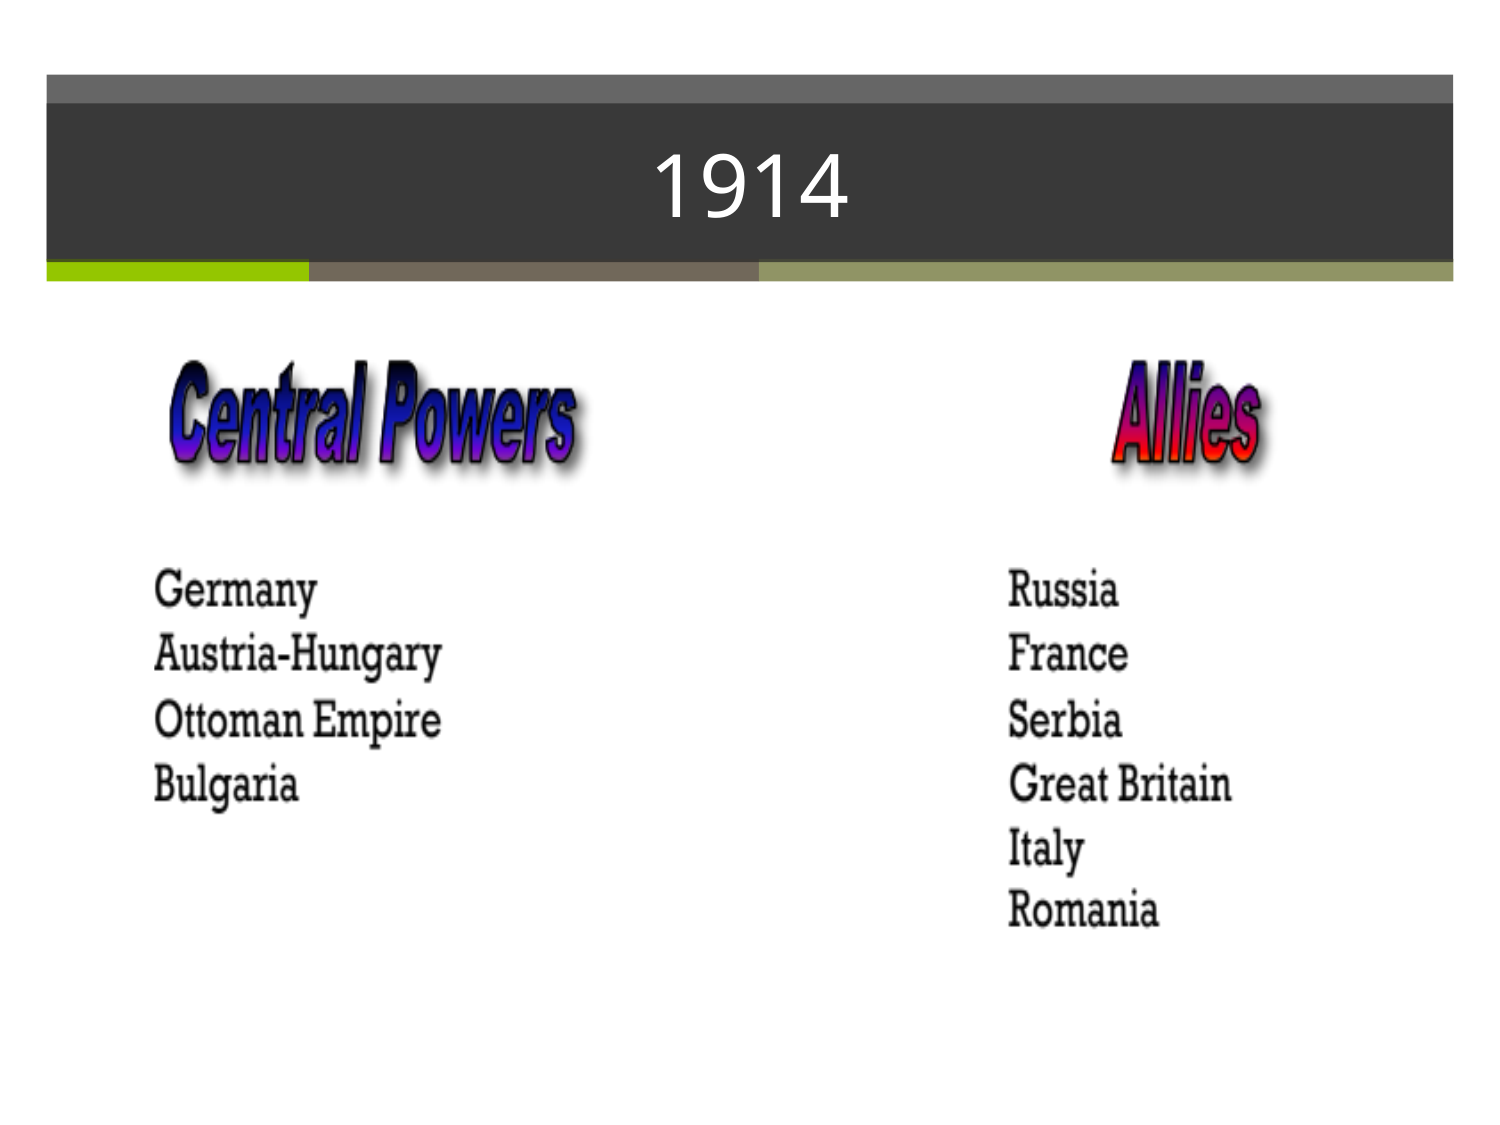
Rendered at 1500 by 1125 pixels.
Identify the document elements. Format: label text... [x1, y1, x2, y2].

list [153, 337, 1332, 941]
title 1914 [46, 103, 1454, 263]
